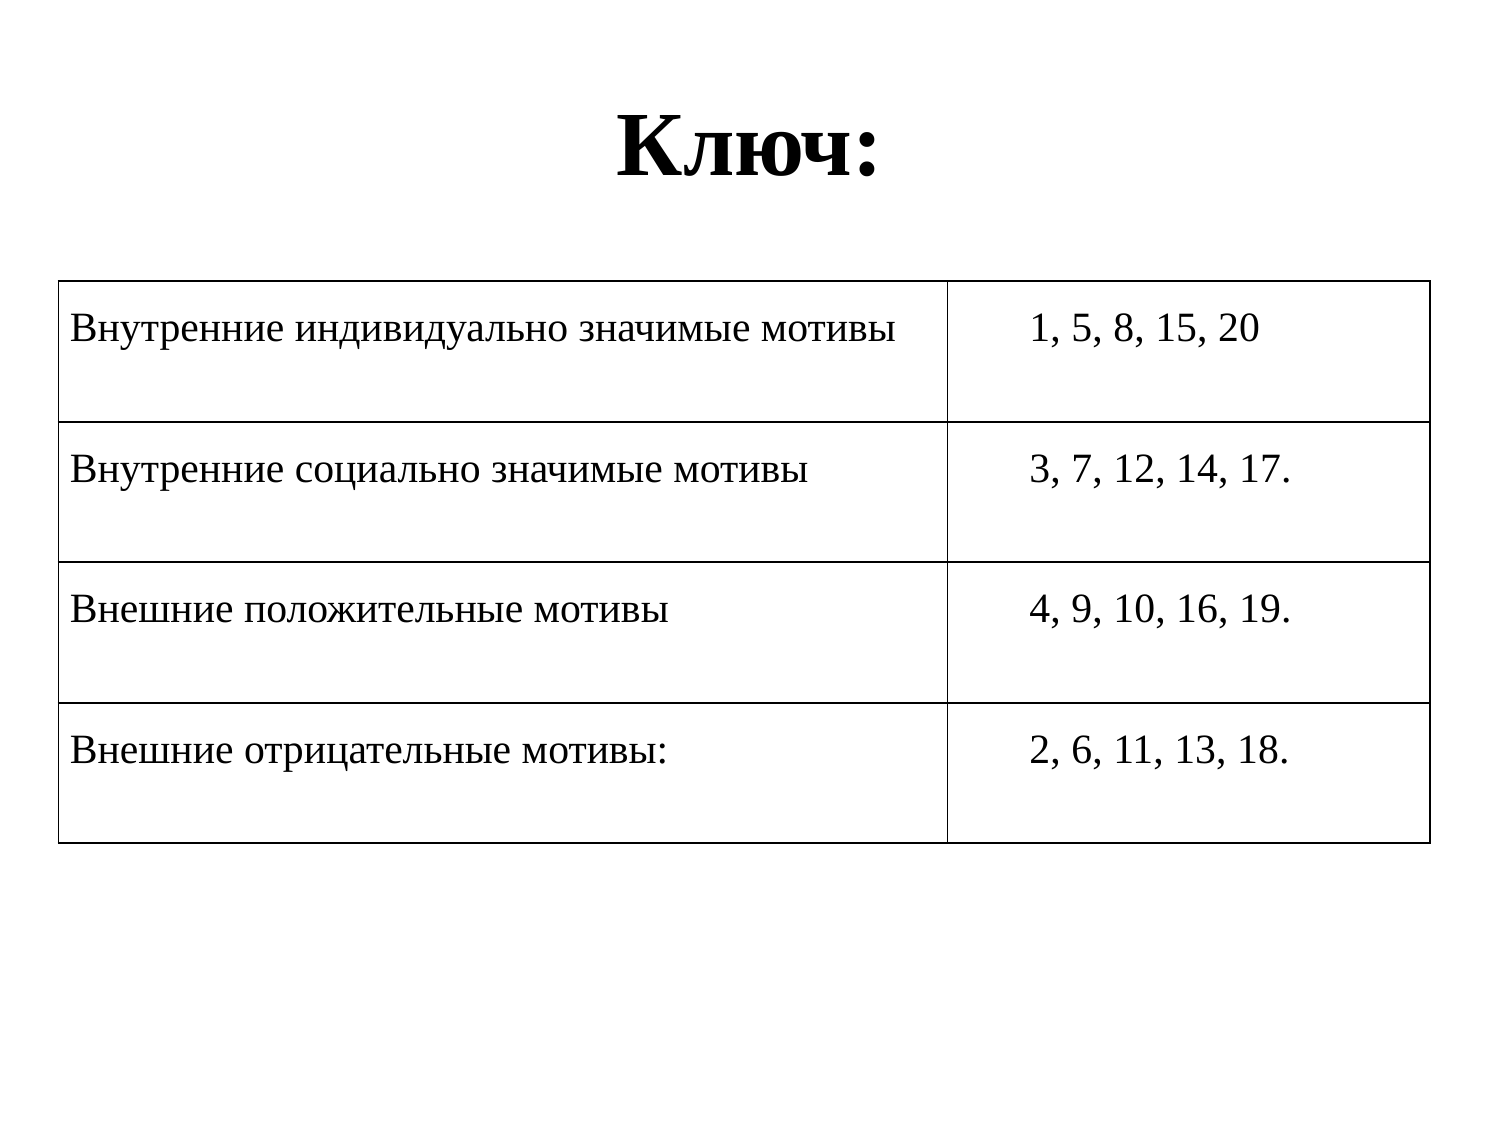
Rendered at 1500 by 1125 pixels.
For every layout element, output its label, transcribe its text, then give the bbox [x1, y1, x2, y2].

table_cell Внутренние социально значимые мотивы [59, 423, 947, 561]
table_cell 3, 7, 12, 14, 17. [948, 423, 1429, 561]
table_header 1, 5, 8, 15, 20 [948, 282, 1429, 421]
table_cell Внешние отрицательные мотивы: [59, 704, 947, 842]
table_header Внутренние индивидуально значимые мотивы [59, 282, 947, 421]
table_cell 2, 6, 11, 13, 18. [948, 704, 1429, 842]
table_cell 4, 9, 10, 16, 19. [948, 563, 1429, 702]
title Ключ: [75, 45, 1425, 233]
table_cell Внешние положительные мотивы [59, 563, 947, 702]
